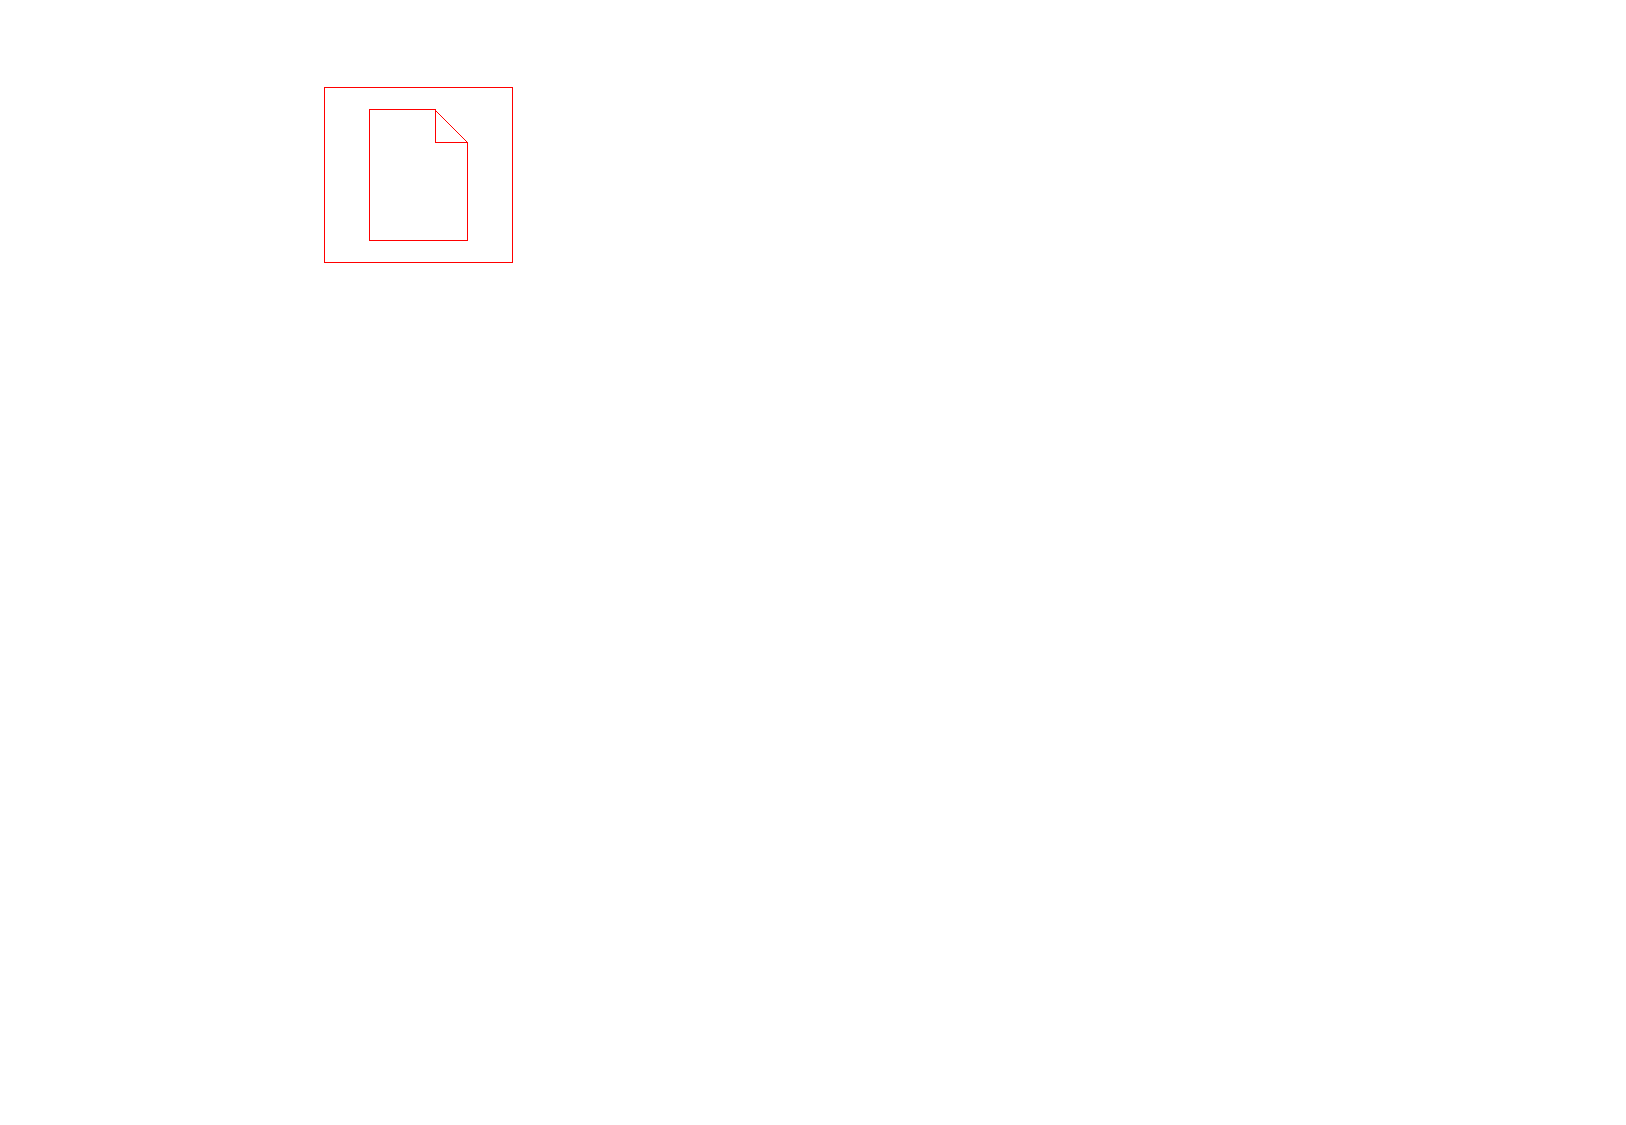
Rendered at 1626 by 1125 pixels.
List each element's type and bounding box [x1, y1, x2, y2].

text_box [324, 87, 513, 263]
